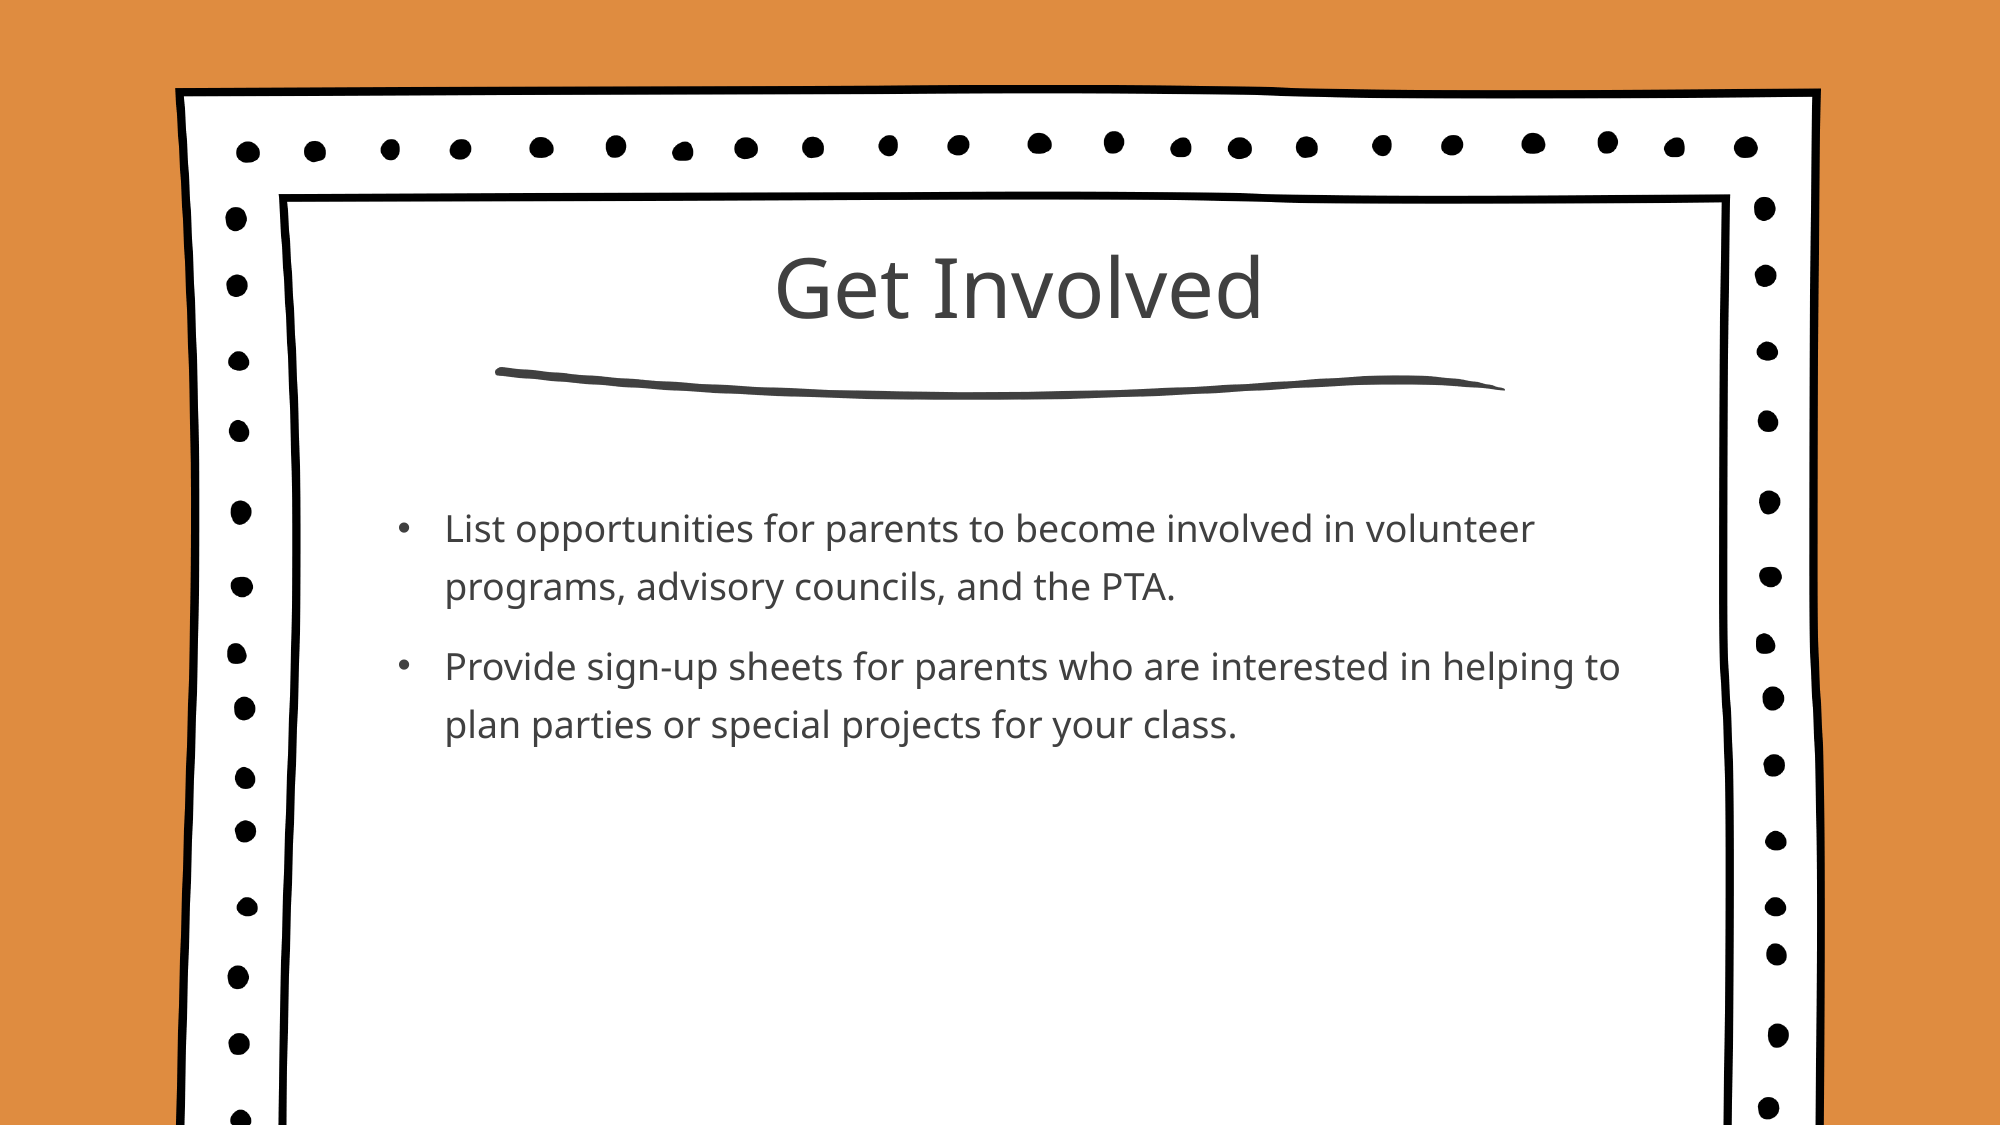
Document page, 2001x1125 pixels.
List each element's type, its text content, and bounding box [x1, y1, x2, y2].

list List opportunities for parents to become involved in volunteer programs, advisory councils, and the PTA. Provide sign-up sheets for parents who are interested in helping to plan parties or special projects for your class. [382, 484, 1658, 1052]
picture [174, 85, 1825, 1125]
title Get Involved [382, 239, 1658, 353]
